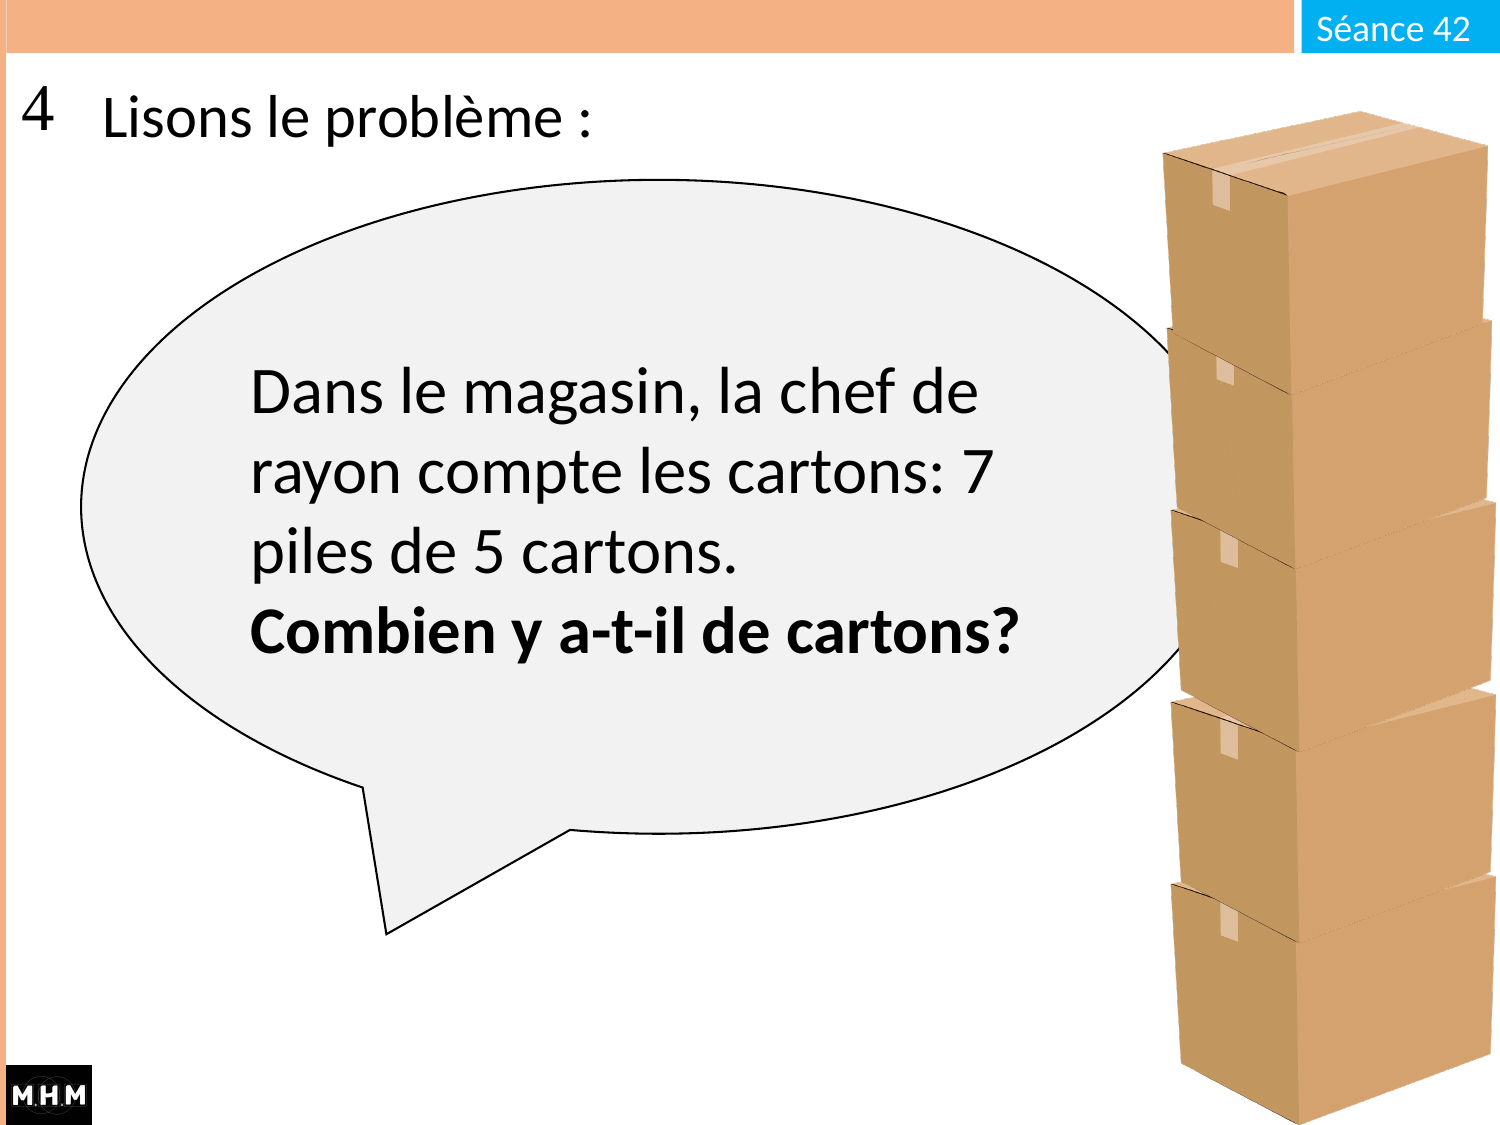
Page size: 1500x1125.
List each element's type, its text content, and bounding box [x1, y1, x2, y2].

picture [6, 1065, 92, 1125]
text_box Dans le magasin, la chef de rayon compte les cartons: 7 piles de 5 cartons. Combien y a-t-il de cartons? [80, 178, 1170, 936]
picture [1161, 111, 1496, 1125]
title Lisons le problème : [87, 32, 1382, 158]
